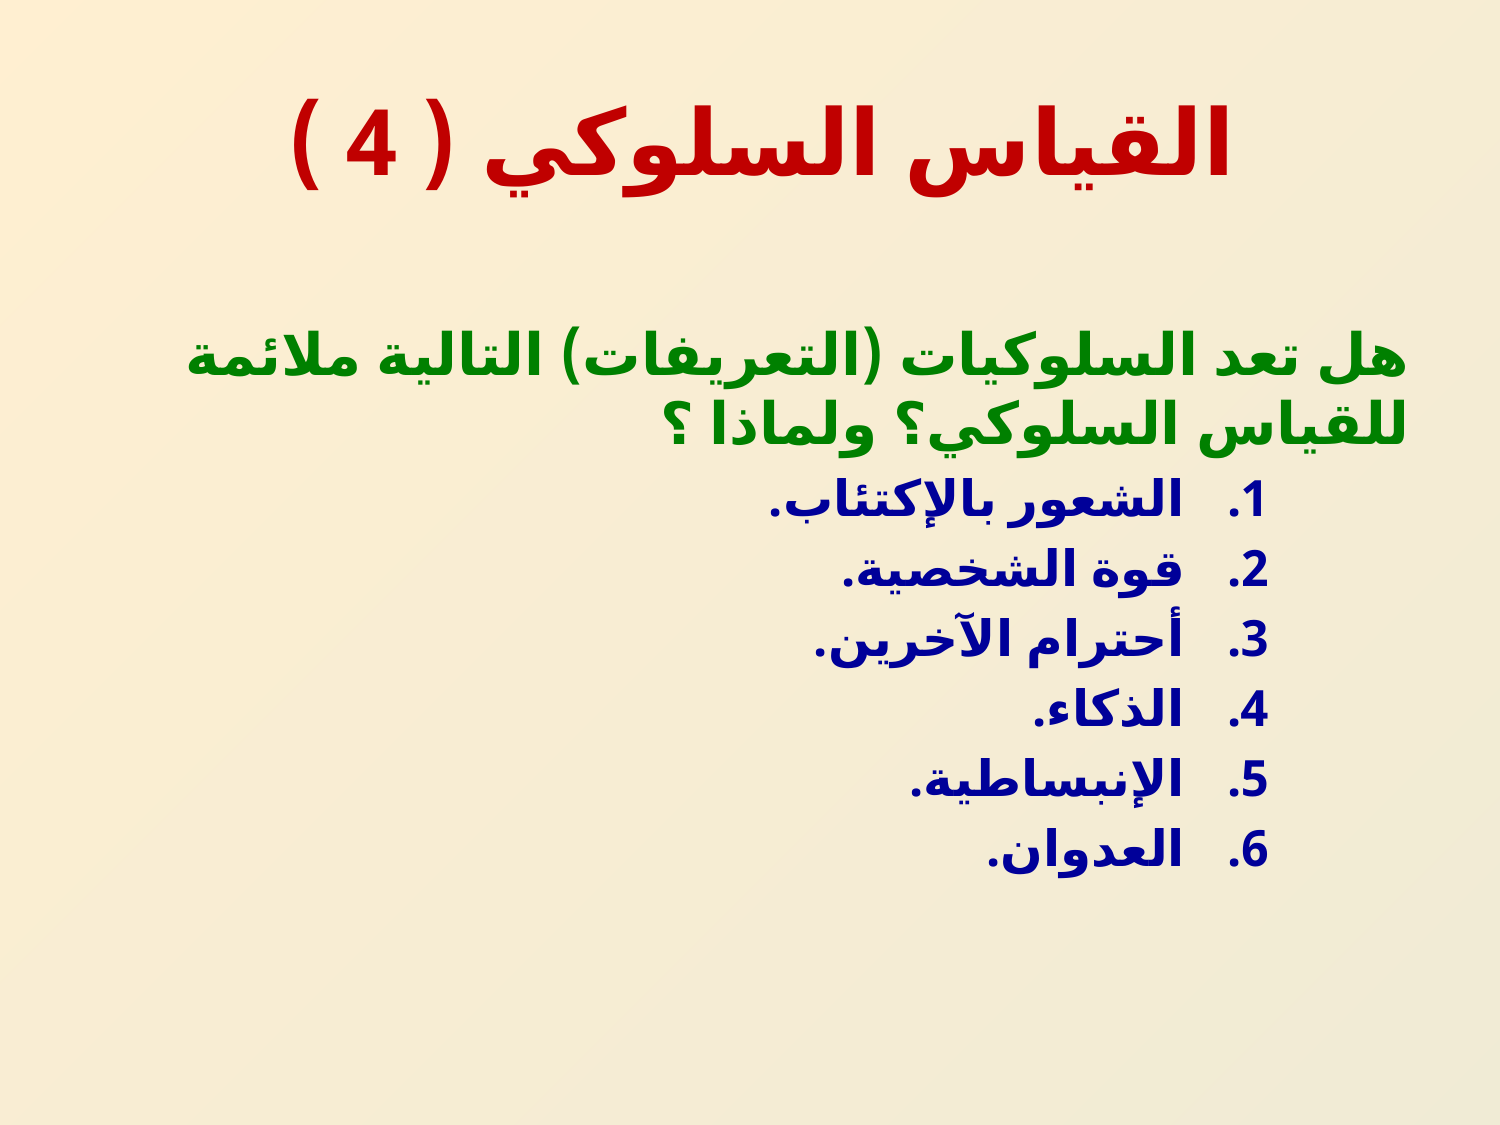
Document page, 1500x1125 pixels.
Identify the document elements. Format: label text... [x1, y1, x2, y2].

title القياس السلوكي ( 4 ) [75, 45, 1425, 233]
list هل تعد السلوكيات (التعريفات) التالية ملائمة للقياس السلوكي؟ ولماذا ؟ الشعور بالإكتئاب. قوة الشخصية. أحترام الآخرين. الذكاء. الإنبساطية. العدوان. [75, 262, 1425, 1005]
